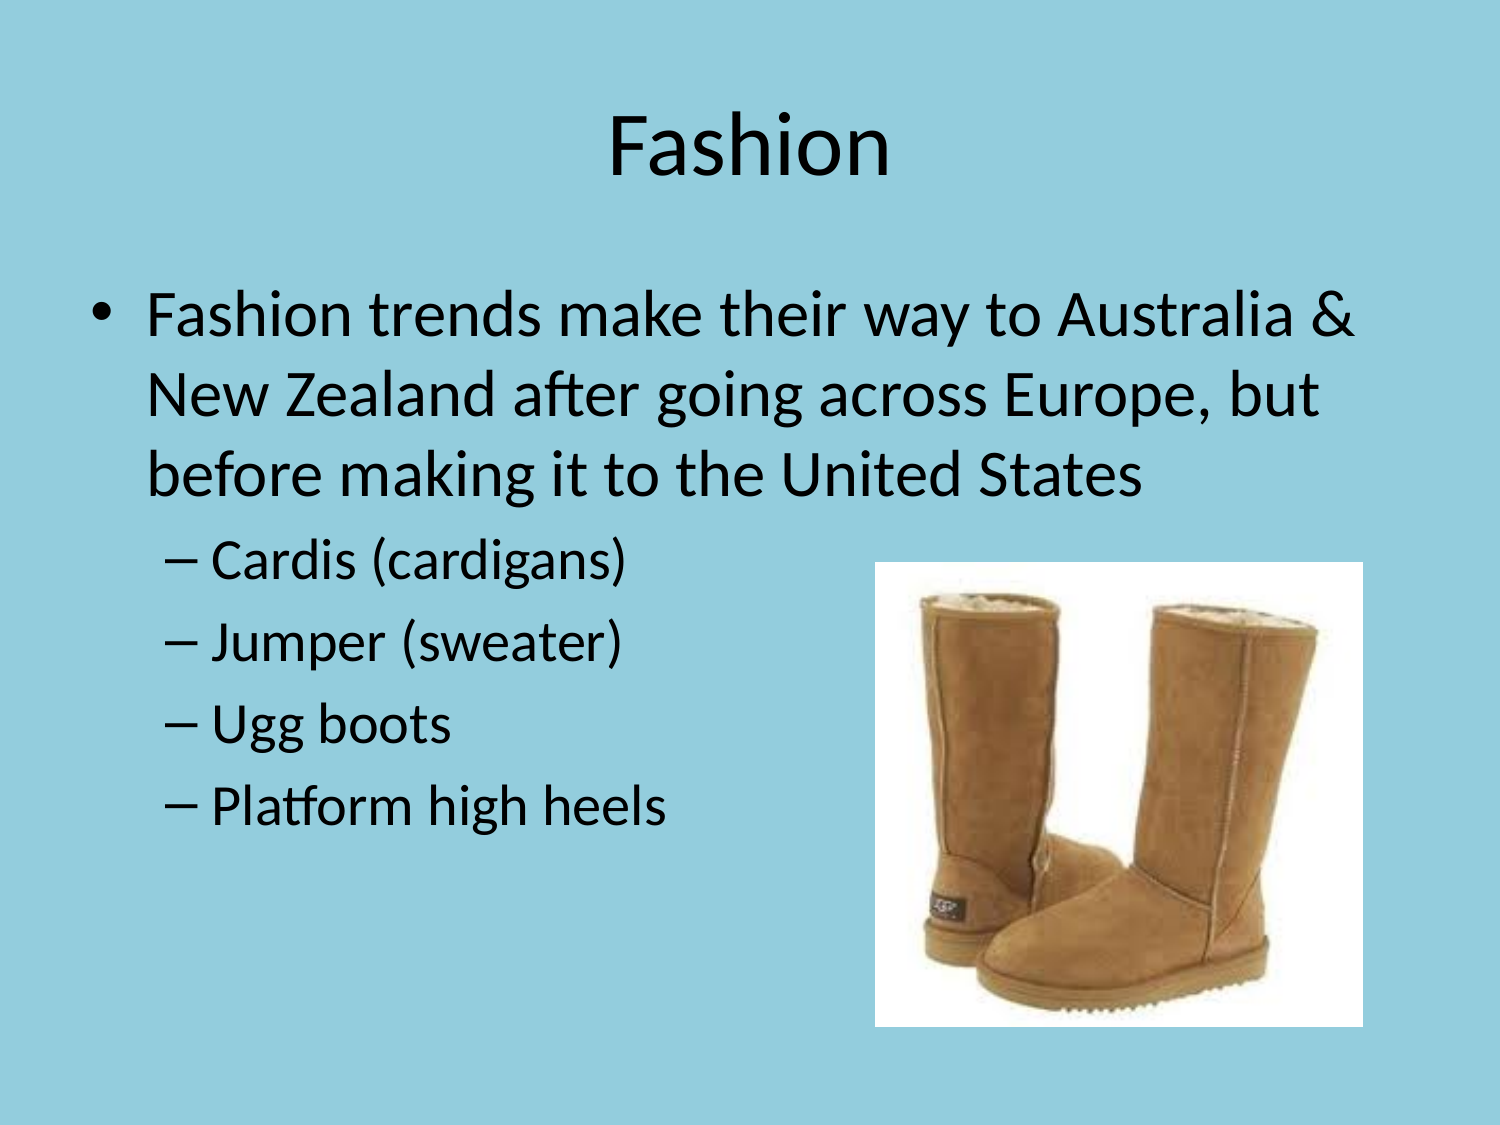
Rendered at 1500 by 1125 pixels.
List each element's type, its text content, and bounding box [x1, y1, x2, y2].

picture [874, 562, 1363, 1027]
list Fashion trends make their way to Australia & New Zealand after going across Europe, but before making it to the United States Cardis (cardigans) Jumper (sweater) Ugg boots Platform high heels [75, 262, 1425, 1005]
title Fashion [75, 45, 1425, 233]
